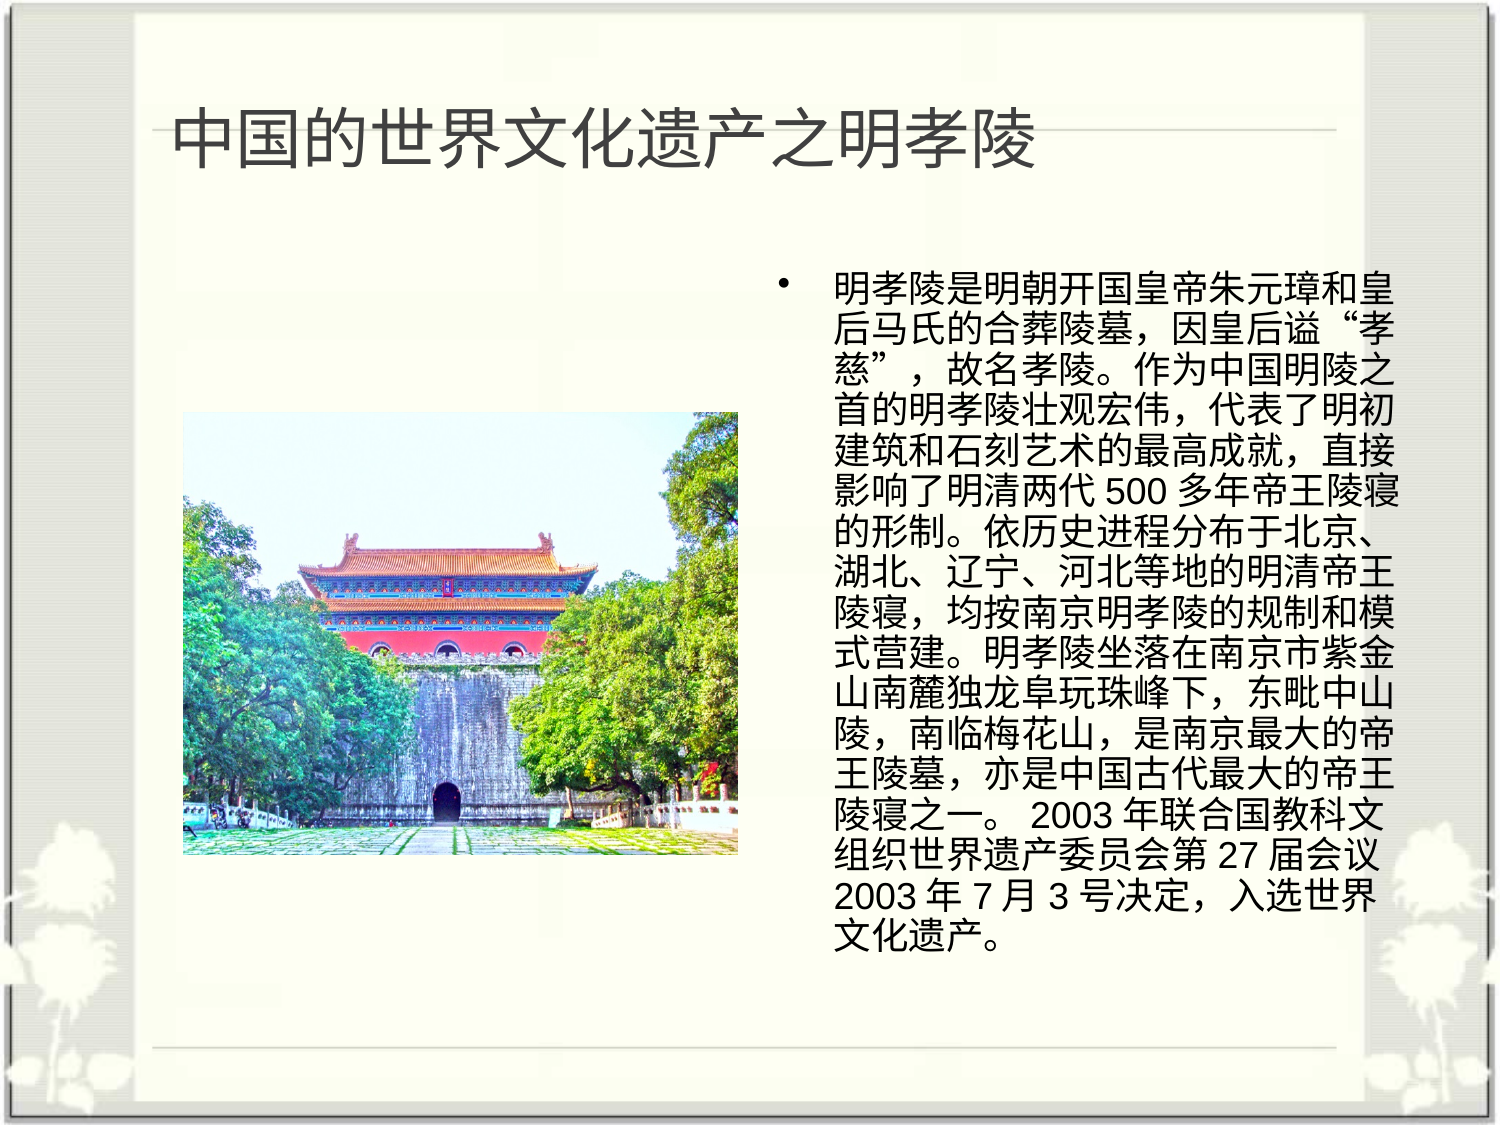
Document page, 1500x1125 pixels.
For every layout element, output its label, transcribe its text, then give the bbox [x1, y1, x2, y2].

list 明孝陵是明朝开国皇帝朱元璋和皇后马氏的合葬陵墓，因皇后谥“孝慈”，故名孝陵。作为中国明陵之首的明孝陵壮观宏伟，代表了明初建筑和石刻艺术的最高成就，直接影响了明清两代500多年帝王陵寝的形制。依历史进程分布于北京、湖北、辽宁、河北等地的明清帝王陵寝，均按南京明孝陵的规制和模式营建。明孝陵坐落在南京市紫金山南麓独龙阜玩珠峰下，东毗中山陵，南临梅花山，是南京最大的帝王陵墓，亦是中国古代最大的帝王陵寝之一。2003年联合国教科文组织世界遗产委员会第27届会议2003年7月3号决定，入选世界文化遗产。 [762, 262, 1426, 1006]
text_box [182, 412, 738, 855]
title 中国的世界文化遗产之明孝陵 [153, 42, 1500, 231]
picture [0, 0, 1500, 1125]
